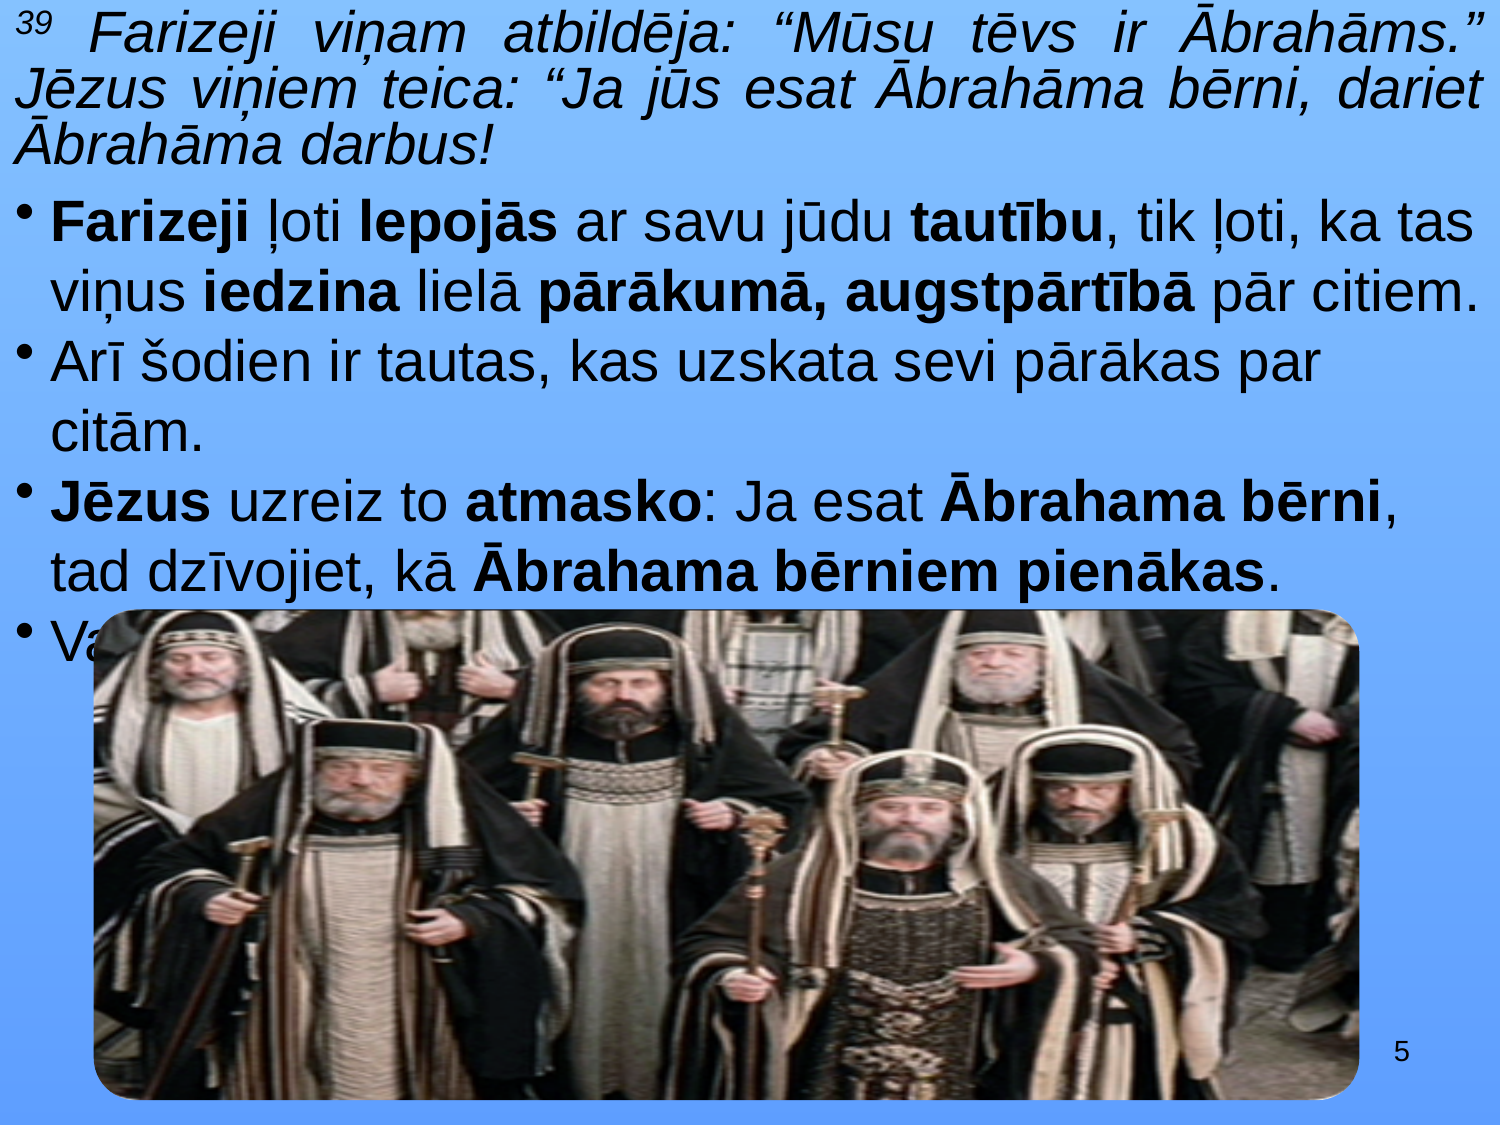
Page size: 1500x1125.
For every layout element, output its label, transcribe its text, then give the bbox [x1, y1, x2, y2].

slide_number 5 [1363, 1024, 1426, 1103]
picture [93, 609, 1360, 1101]
list 39 Farizeji viņam atbildēja: “Mūsu tēvs ir Ābrahāms.” Jēzus viņiem teica: “Ja jūs esat Ābrahāma bērni, dariet Ābrahāma darbus! [0, 0, 1500, 175]
text_box Farizeji ļoti lepojās ar savu jūdu tautību, tik ļoti, ka tas viņus iedzina lielā pārākumā, augstpārtībā pār citiem. Arī šodien ir tautas, kas uzskata sevi pārākas par citām. Jēzus uzreiz to atmasko: Ja esat Ābrahama bērni, tad dzīvojiet, kā Ābrahama bērniem pienākas. Vai mēs dzīvojam, kā kristiešiem pienākas? [0, 175, 1500, 681]
